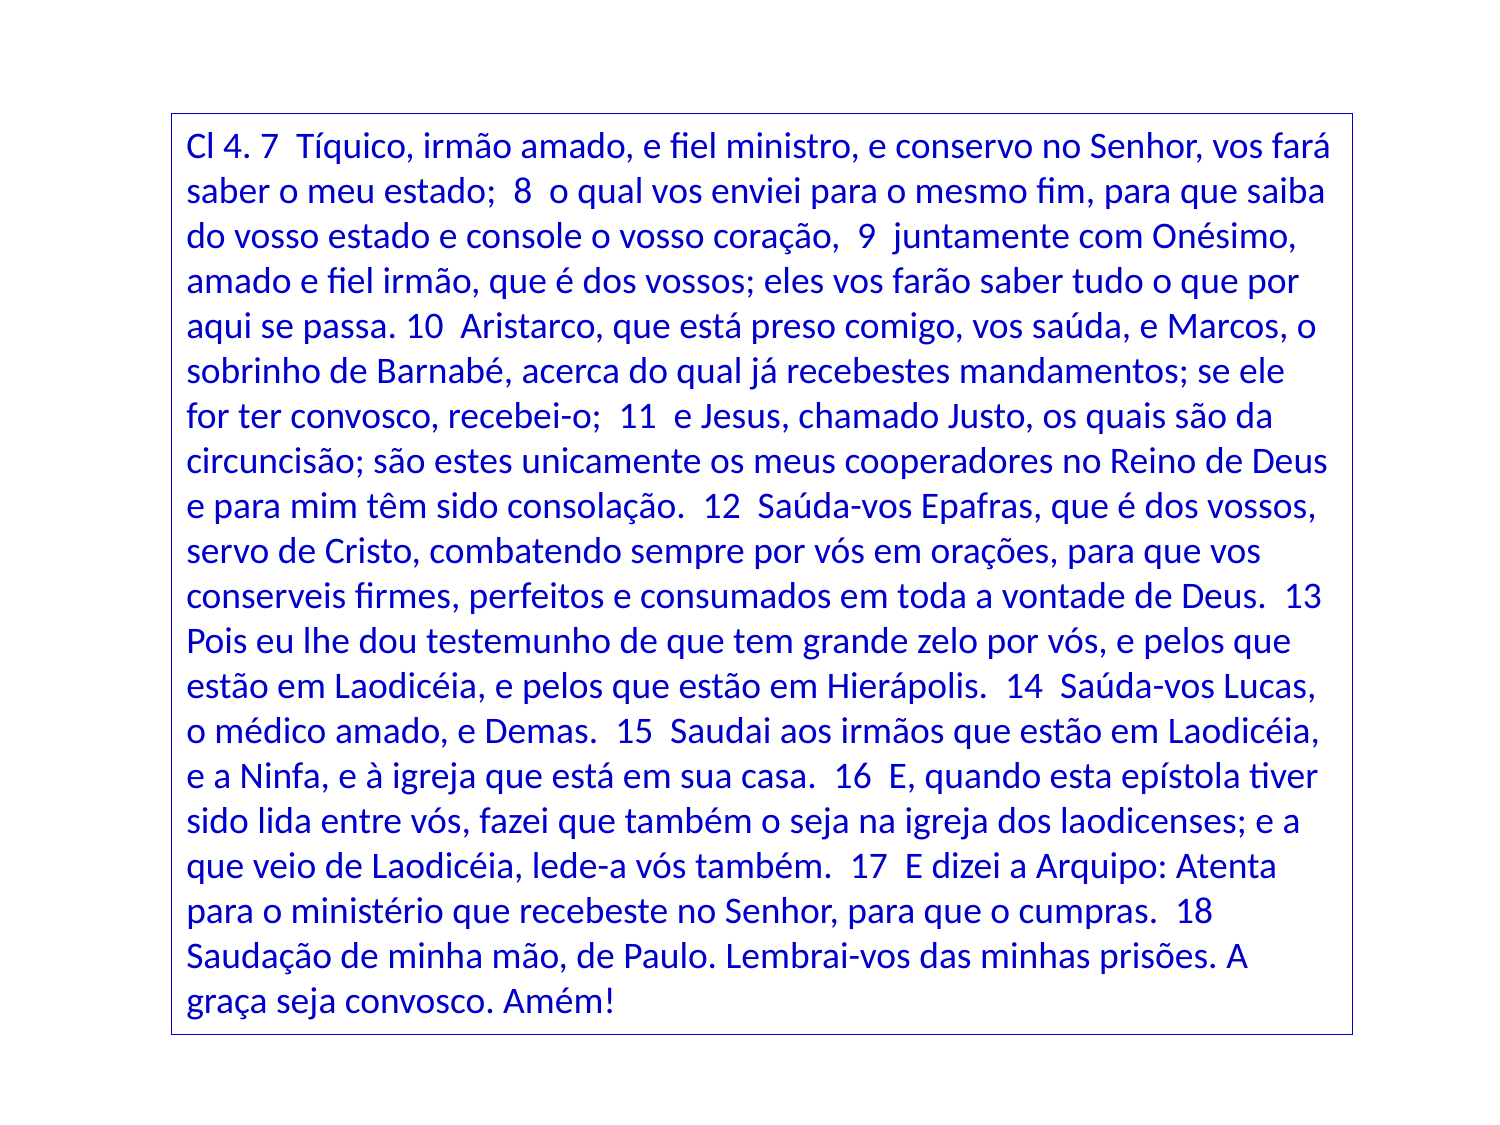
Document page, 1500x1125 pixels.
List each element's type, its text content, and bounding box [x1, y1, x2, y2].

list Cl 4. 7 Tíquico, irmão amado, e fiel ministro, e conservo no Senhor, vos fará saber o meu estado; 8 o qual vos enviei para o mesmo fim, para que saiba do vosso estado e console o vosso coração, 9 juntamente com Onésimo, amado e fiel irmão, que é dos vossos; eles vos farão saber tudo o que por aqui se passa. 10 Aristarco, que está preso comigo, vos saúda, e Marcos, o sobrinho de Barnabé, acerca do qual já recebestes mandamentos; se ele for ter convosco, recebei-o; 11 e Jesus, chamado Justo, os quais são da circuncisão; são estes unicamente os meus cooperadores no Reino de Deus e para mim têm sido consolação. 12 Saúda-vos Epafras, que é dos vossos, servo de Cristo, combatendo sempre por vós em orações, para que vos conserveis firmes, perfeitos e consumados em toda a vontade de Deus. 13 Pois eu lhe dou testemunho de que tem grande zelo por vós, e pelos que estão em Laodicéia, e pelos que estão em Hierápolis. 14 Saúda-vos Lucas, o médico amado, e Demas. 15 Saudai aos irmãos que estão em Laodicéia, e a Ninfa, e à igreja que está em sua casa. 16 E, quando esta epístola tiver sido lida entre vós, fazei que também o seja na igreja dos laodicenses; e a que veio de Laodicéia, lede-a vós também. 17 E dizei a Arquipo: Atenta para o ministério que recebeste no Senhor, para que o cumpras. 18 Saudação de minha mão, de Paulo. Lembrai-vos das minhas prisões. A graça seja convosco. Amém! [171, 113, 1353, 1035]
